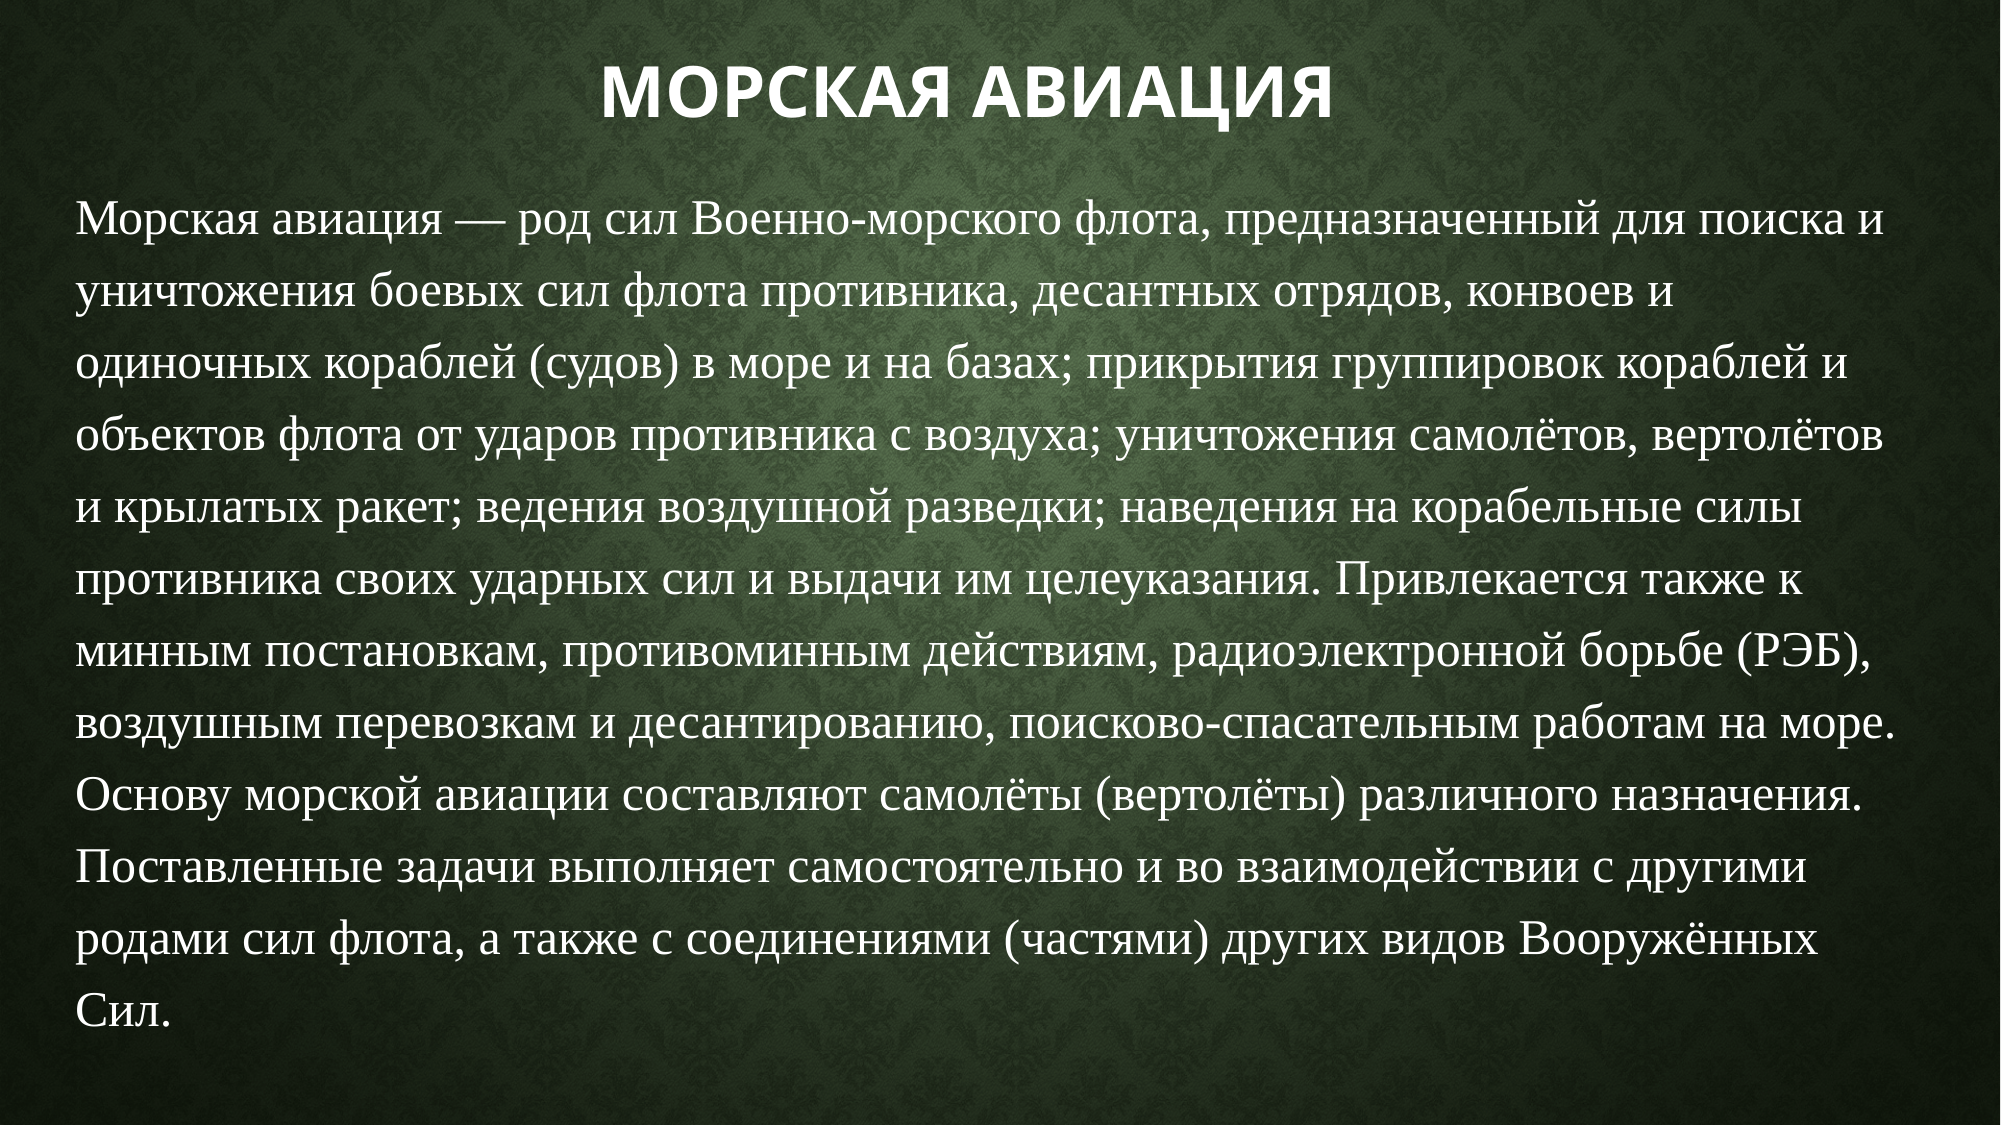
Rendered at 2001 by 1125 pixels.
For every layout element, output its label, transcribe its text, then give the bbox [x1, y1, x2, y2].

list Морская авиация — род сил Военно-морского флота, предназначенный для поиска и уничтожения боевых сил флота противника, десантных отрядов, конвоев и одиночных кораблей (судов) в море и на базах; прикрытия группировок кораблей и объектов флота от ударов противника с воздуха; уничтожения самолётов, вертолётов и крылатых ракет; ведения воздушной разведки; наведения на корабельные силы противника своих ударных сил и выдачи им целеуказания. Привлекается также к минным постановкам, противоминным действиям, радиоэлектронной борьбе (РЭБ), воздушным перевозкам и десантированию, поисково-спасательным работам на море. Основу морской авиации составляют самолёты (вертолёты) различного назначения. Поставленные задачи выполняет самостоятельно и во взаимодействии с другими родами сил флота, а также с соединениями (частями) других видов Вооружённых Сил. [60, 164, 1938, 1057]
title Морская авиация [169, 29, 1767, 141]
